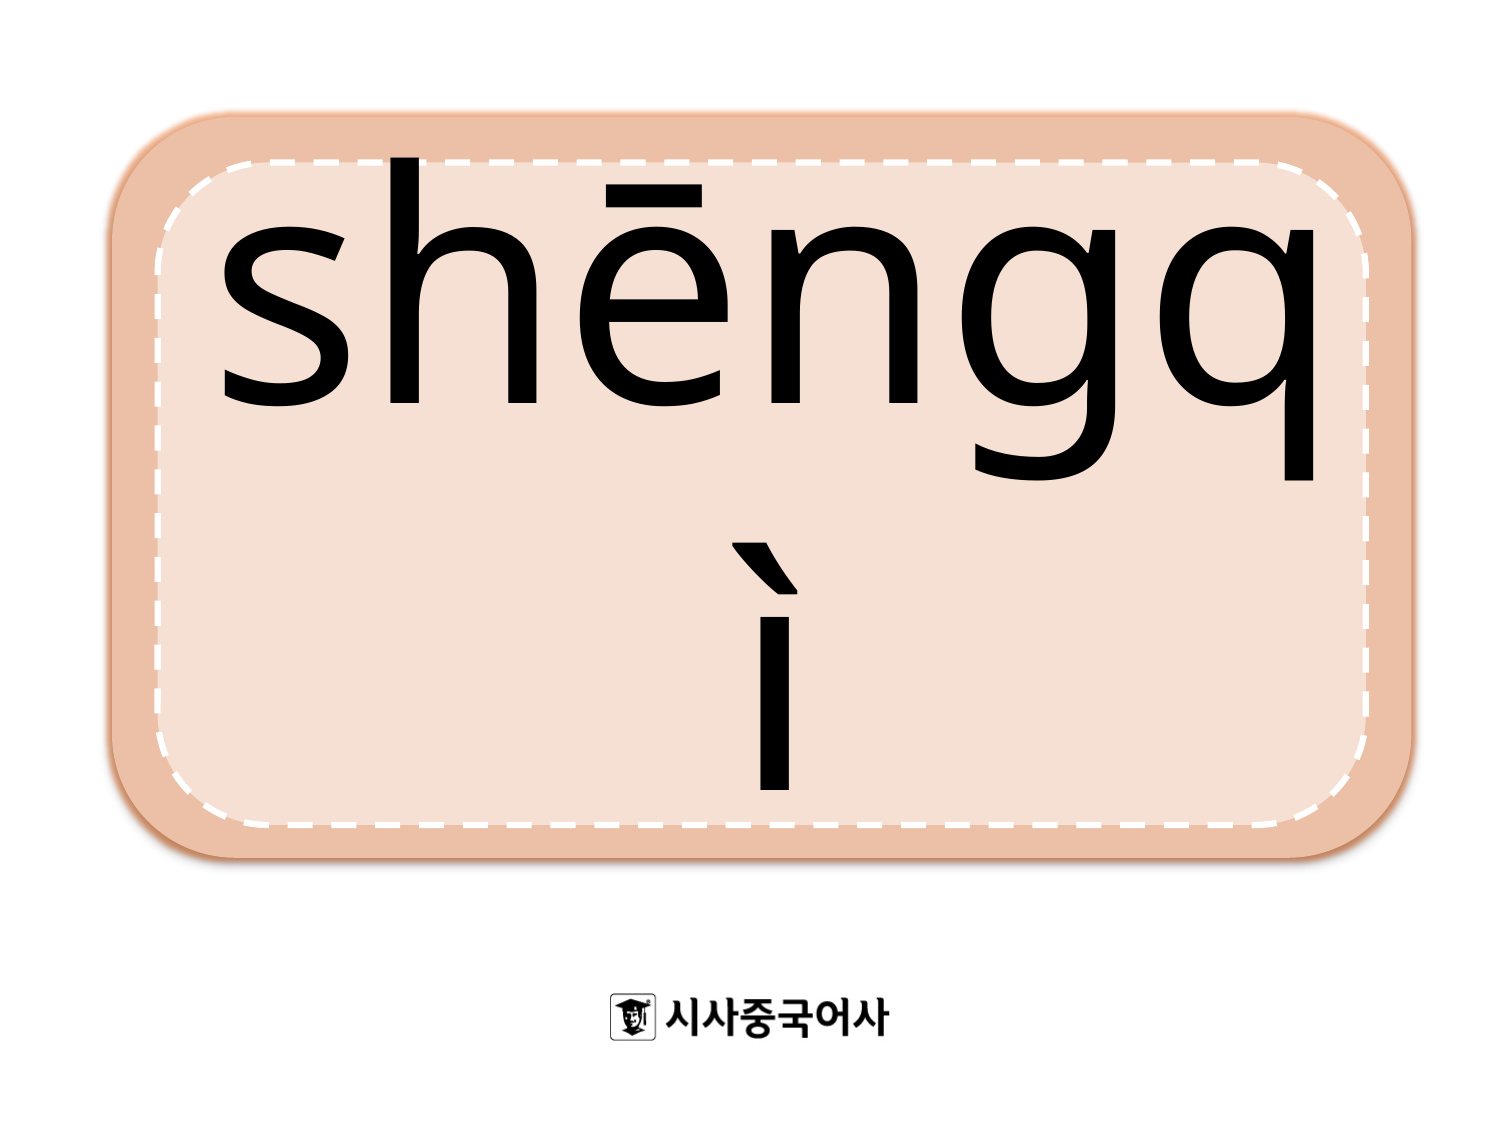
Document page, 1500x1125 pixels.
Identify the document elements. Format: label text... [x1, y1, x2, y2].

text_box shēngqì [171, 136, 1380, 799]
picture [602, 987, 898, 1047]
